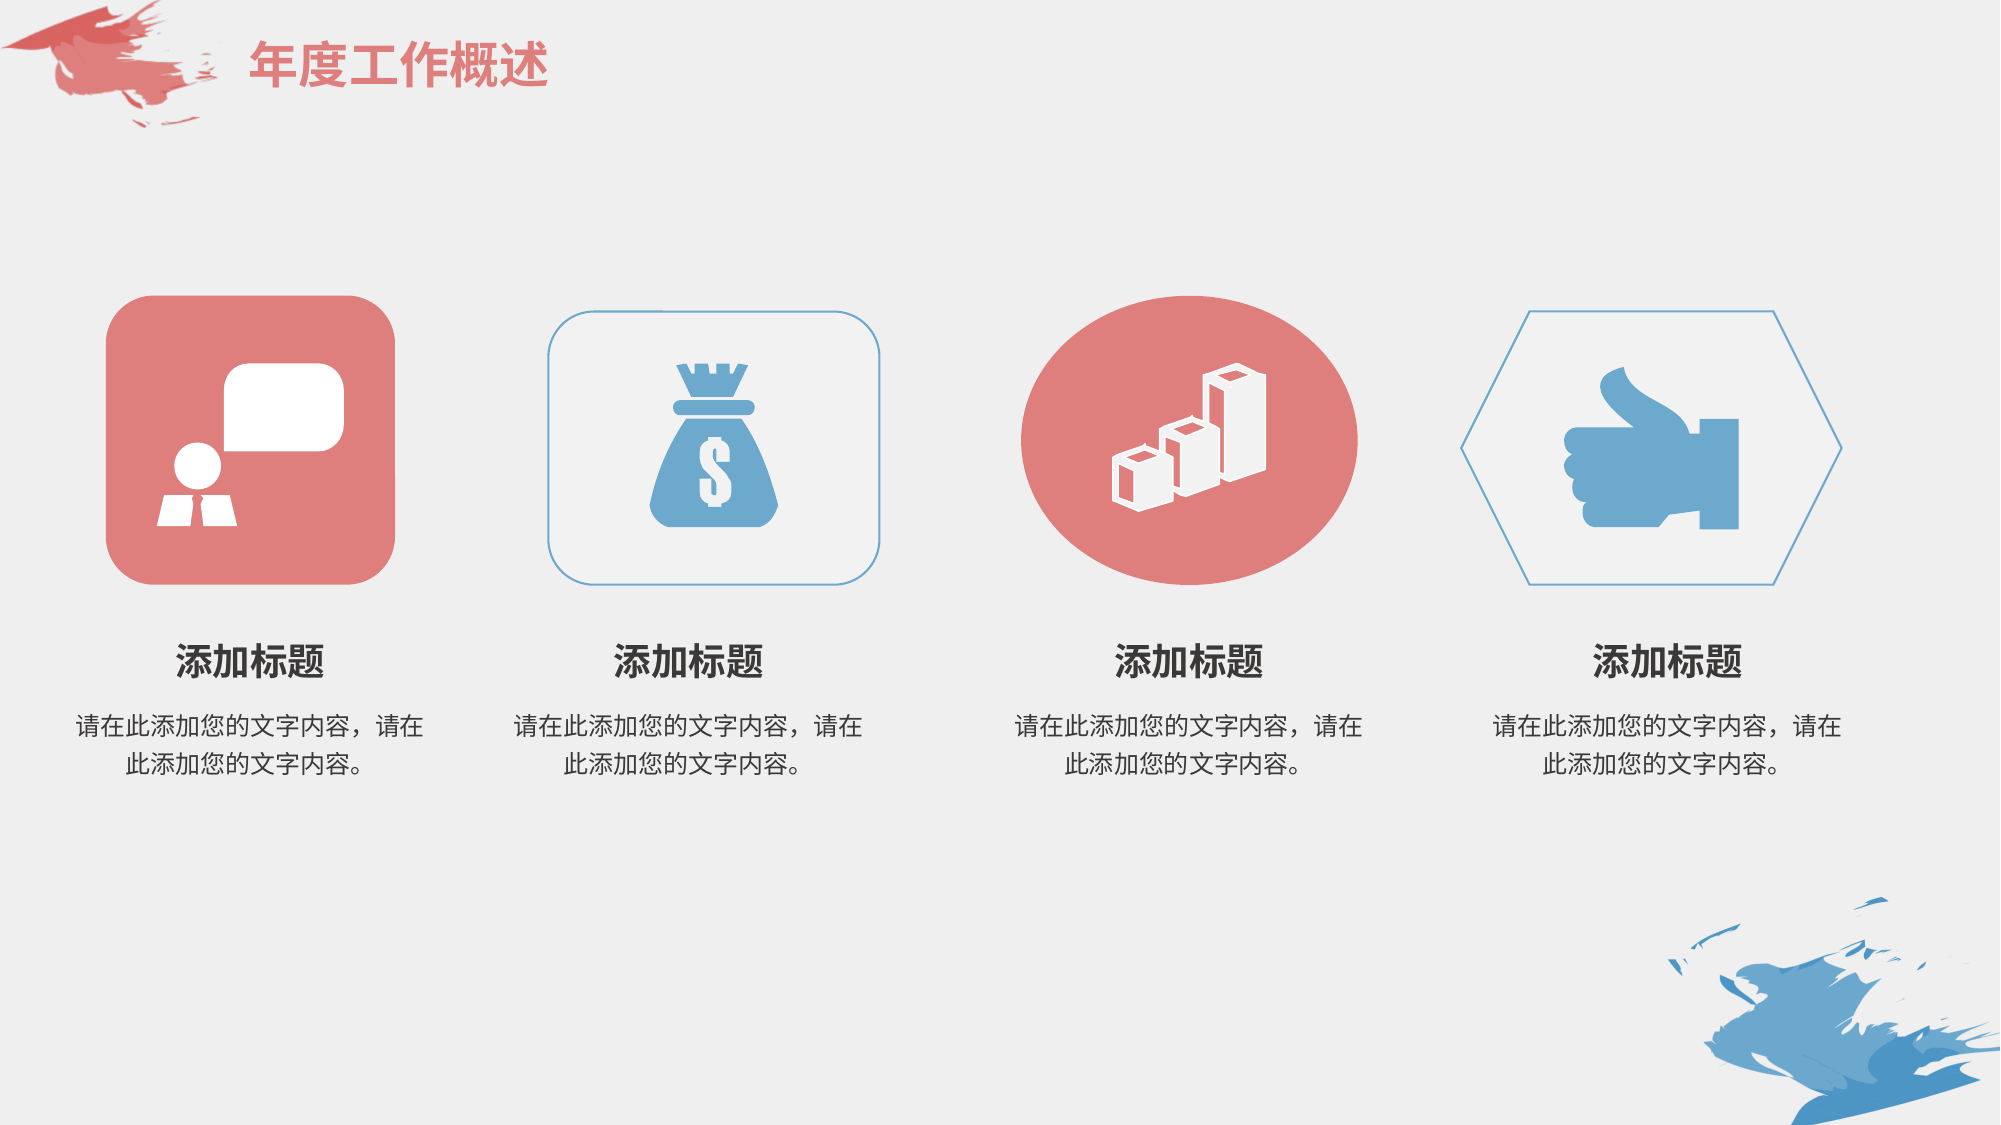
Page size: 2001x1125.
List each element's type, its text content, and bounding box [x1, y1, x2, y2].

text_box 请在此添加您的文字内容，请在此添加您的文字内容。 [498, 693, 880, 787]
picture [1668, 897, 2000, 1125]
picture [0, 0, 224, 128]
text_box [1461, 311, 1842, 585]
text_box 年度工作概述 [234, 25, 564, 101]
text_box 添加标题 [1099, 630, 1280, 691]
text_box 添加标题 [598, 630, 779, 691]
text_box 添加标题 [1577, 630, 1759, 691]
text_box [548, 311, 880, 585]
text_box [1021, 295, 1358, 585]
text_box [105, 295, 395, 585]
text_box 请在此添加您的文字内容，请在此添加您的文字内容。 [1477, 693, 1859, 787]
text_box 请在此添加您的文字内容，请在此添加您的文字内容。 [59, 693, 441, 787]
text_box 请在此添加您的文字内容，请在此添加您的文字内容。 [998, 693, 1380, 787]
text_box 添加标题 [160, 630, 341, 691]
